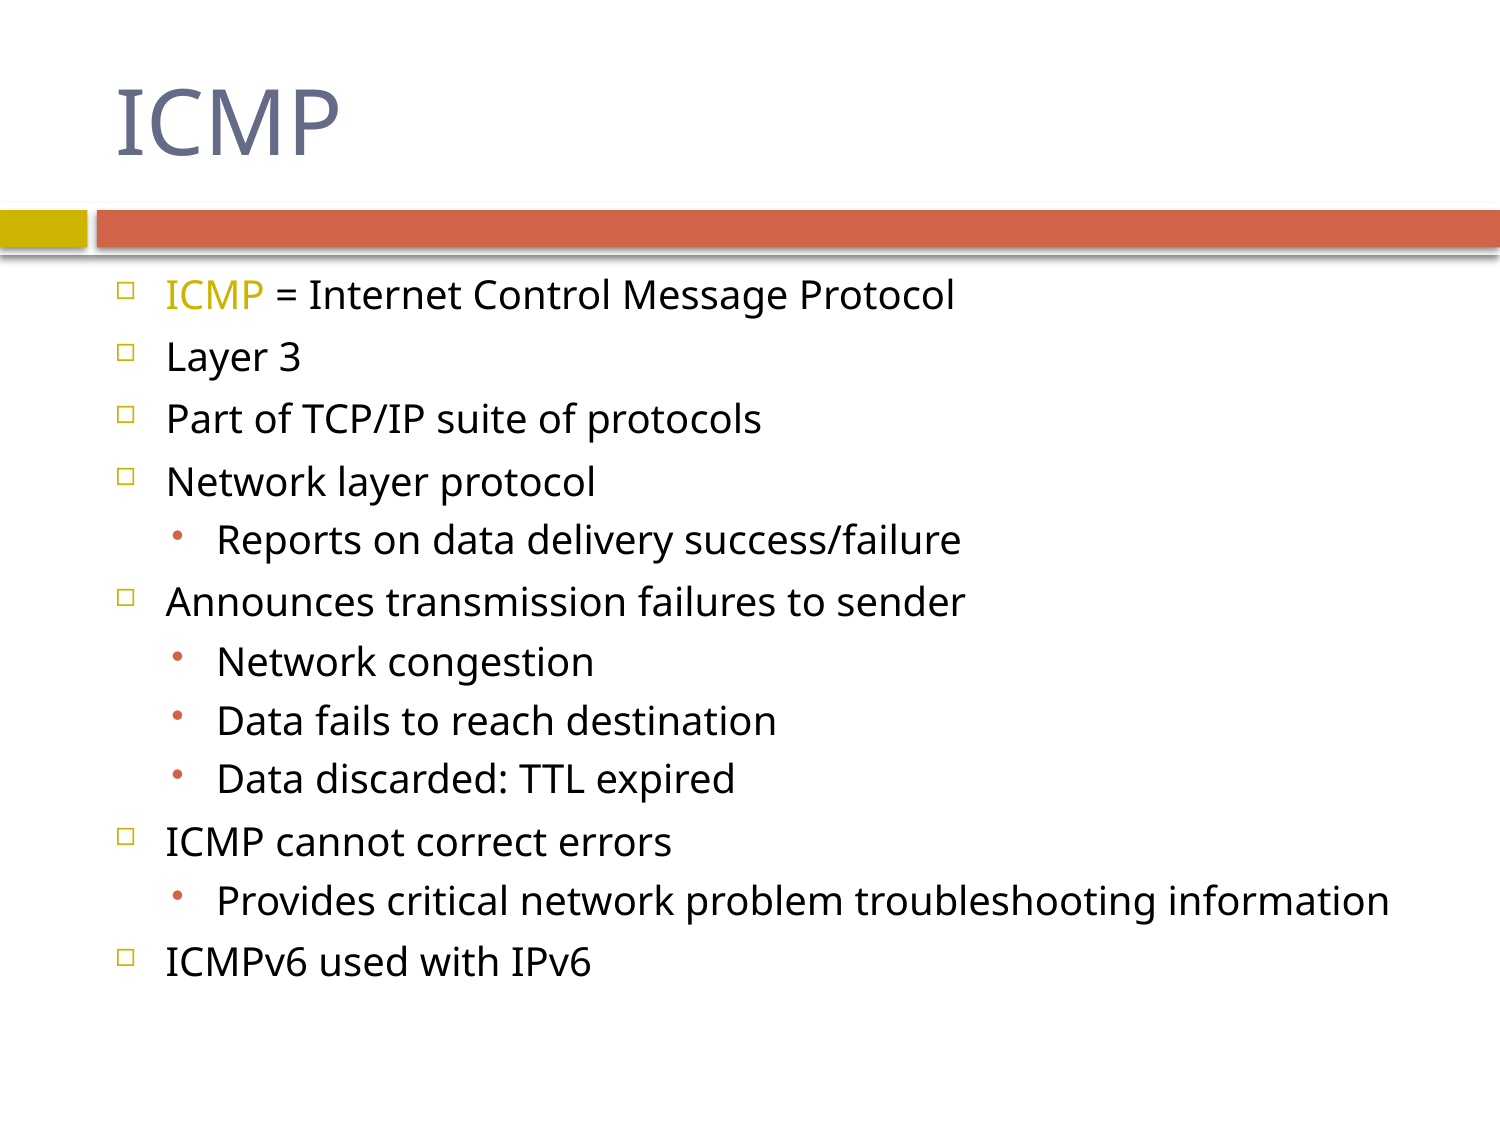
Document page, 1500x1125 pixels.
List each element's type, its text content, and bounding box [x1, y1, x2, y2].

title ICMP [100, 37, 1438, 200]
list ICMP = Internet Control Message Protocol Layer 3 Part of TCP/IP suite of protocols Network layer protocol Reports on data delivery success/failure Announces transmission failures to sender Network congestion Data fails to reach destination Data discarded: TTL expired ICMP cannot correct errors Provides critical network problem troubleshooting information ICMPv6 used with IPv6 [100, 262, 1438, 1000]
